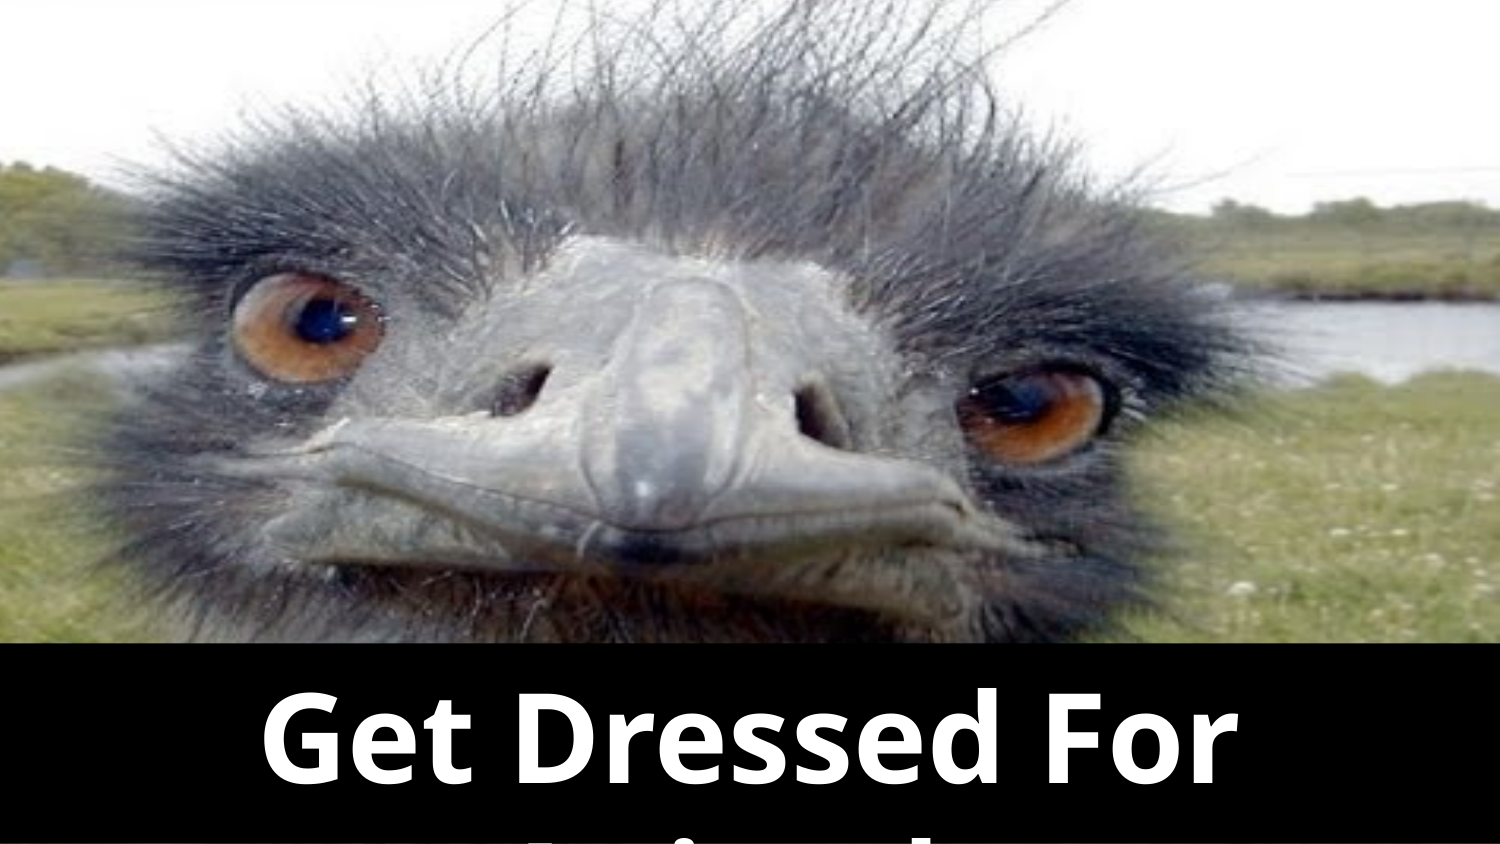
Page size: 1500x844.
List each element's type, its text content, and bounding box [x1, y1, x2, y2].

picture [0, 0, 1500, 643]
title Get Dressed For Animals [0, 643, 1500, 844]
